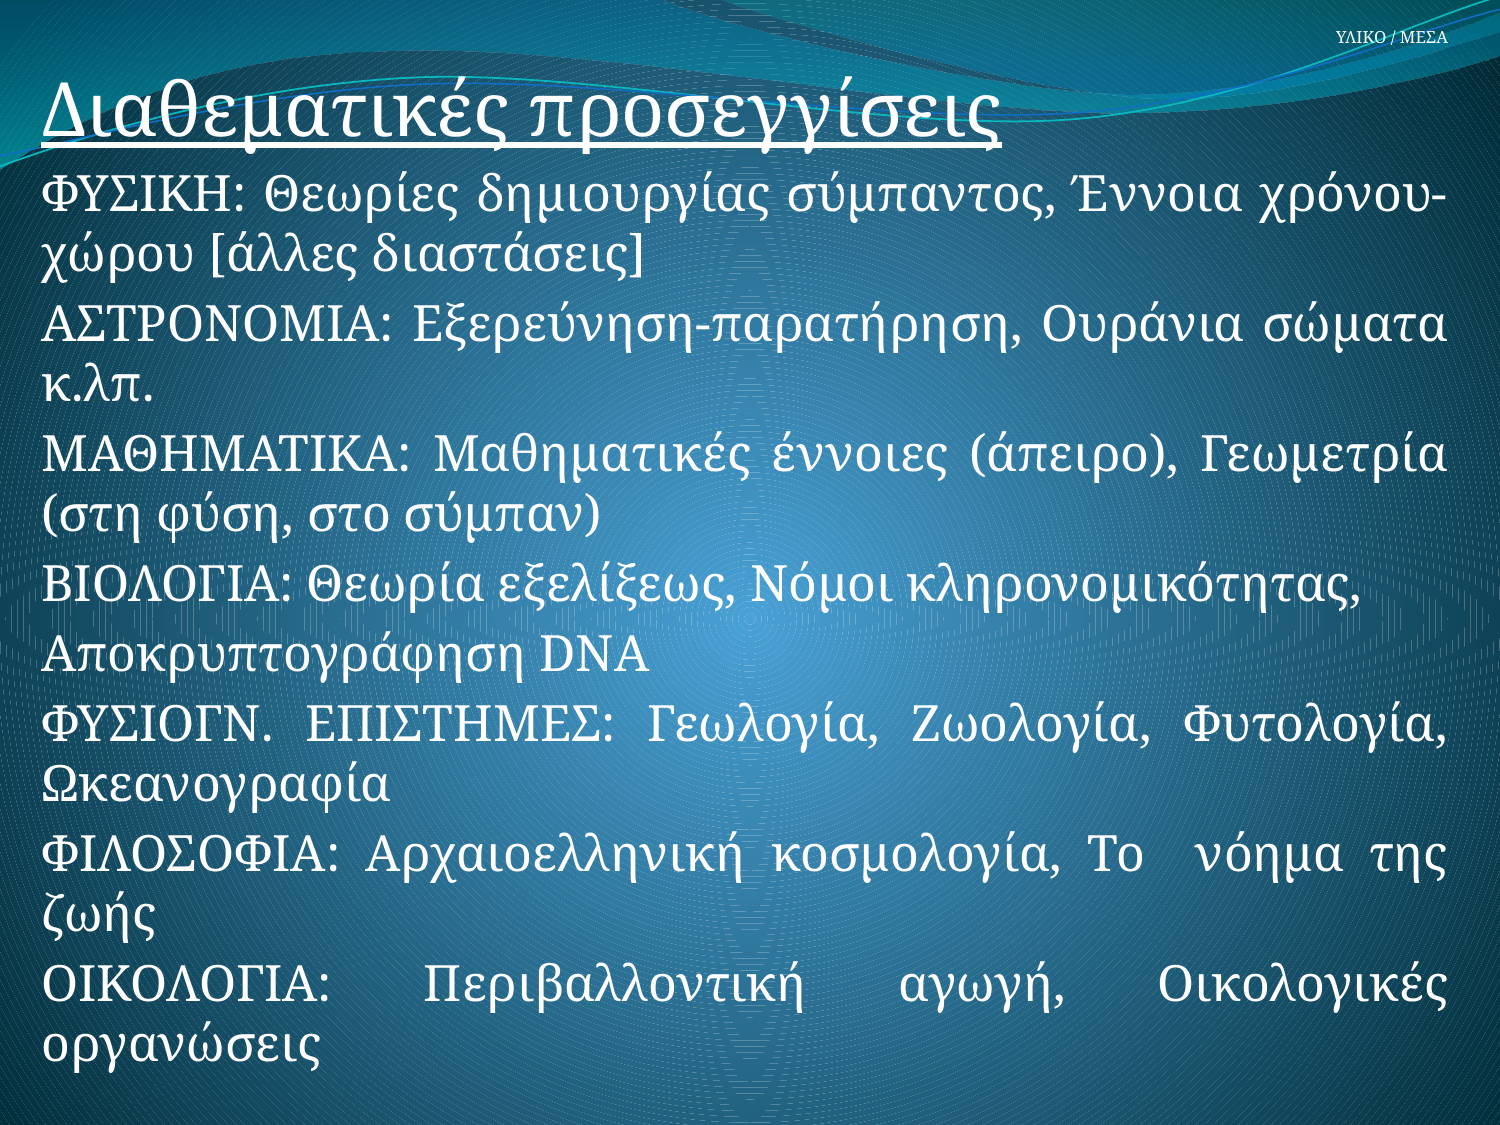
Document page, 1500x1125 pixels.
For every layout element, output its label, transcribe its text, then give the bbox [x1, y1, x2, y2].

subtitle ΥΛΙΚΟ / ΜΕΣΑ Διαθεματικές προσεγγίσεις ΦΥΣΙΚΗ: Θεωρίες δημιουργίας σύμπαντος, Έννοια χρόνου-χώρου [άλλες διαστάσεις] ΑΣΤΡΟΝΟΜΙΑ: Εξερεύνηση-παρατήρηση, Ουράνια σώματα κ.λπ. ΜΑΘΗΜΑΤΙΚΑ: Μαθηματικές έννοιες (άπειρο), Γεωμετρία (στη φύση, στο σύμπαν) ΒΙΟΛΟΓΙΑ: Θεωρία εξελίξεως, Νόμοι κληρονομικότητας, Αποκρυπτογράφηση DNA ΦΥΣΙΟΓΝ. ΕΠΙΣΤΗΜΕΣ: Γεωλογία, Ζωολογία, Φυτολογία, Ωκεανογραφία ΦΙΛΟΣΟΦΙΑ: Αρχαιοελληνική κοσμολογία, Το νόημα της ζωής ΟΙΚΟΛΟΓΙΑ: Περιβαλλοντική αγωγή, Οικολογικές οργανώσεις [41, 19, 1459, 1012]
